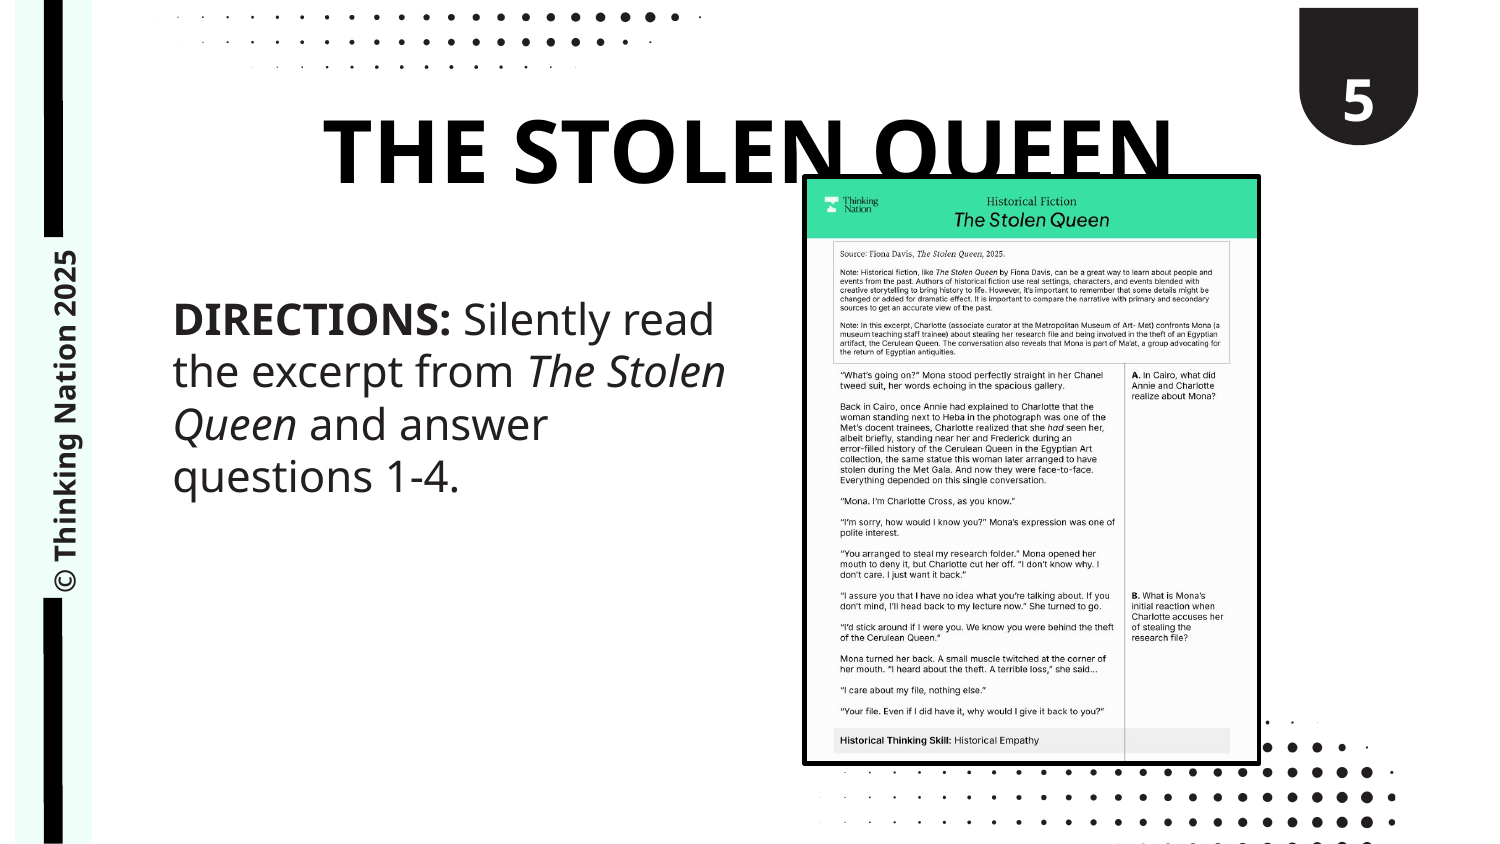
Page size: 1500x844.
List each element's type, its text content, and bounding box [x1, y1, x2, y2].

text_box DIRECTIONS: Silently read the excerpt from The Stolen Queen and answer questions 1-4. [172, 291, 743, 502]
text_box THE STOLEN QUEEN [97, 53, 1416, 201]
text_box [1294, 0, 1423, 146]
picture [806, 178, 1257, 762]
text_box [14, 0, 93, 844]
text_box [128, 0, 729, 69]
text_box [795, 720, 1396, 844]
